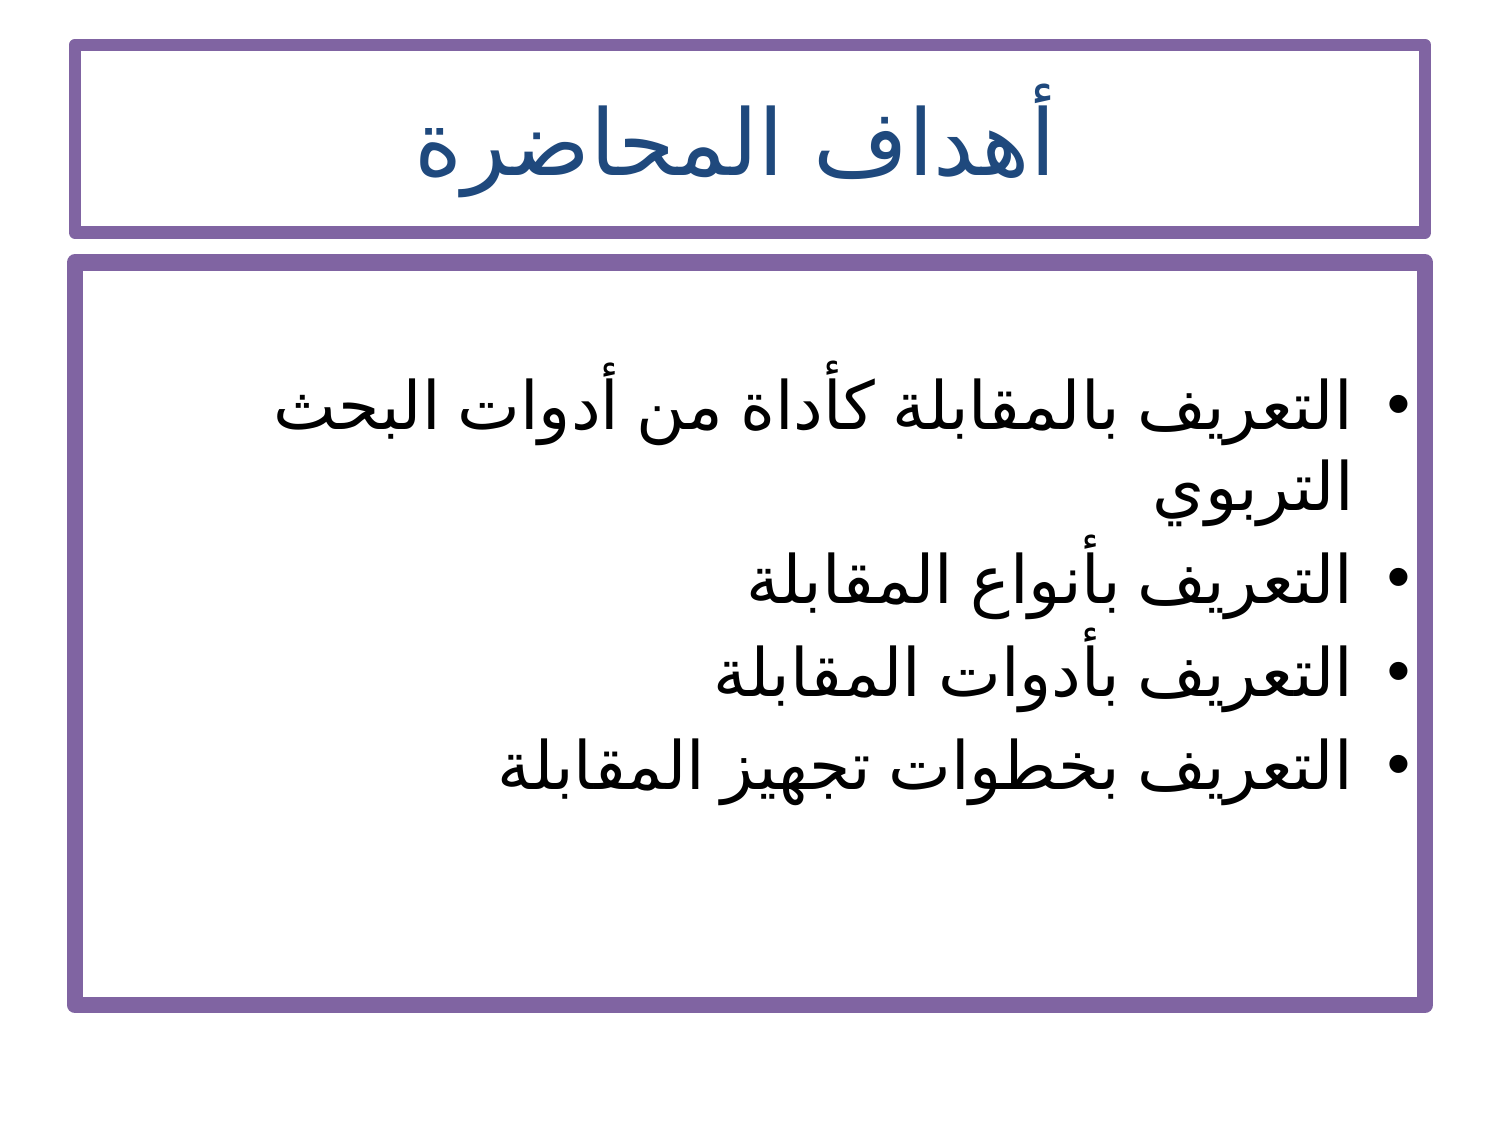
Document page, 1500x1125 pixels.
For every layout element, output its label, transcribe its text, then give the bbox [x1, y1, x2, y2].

title أهداف المحاضرة [75, 45, 1425, 233]
list التعريف بالمقابلة كأداة من أدوات البحث التربوي التعريف بأنواع المقابلة التعريف بأدوات المقابلة التعريف بخطوات تجهيز المقابلة [75, 262, 1425, 1005]
